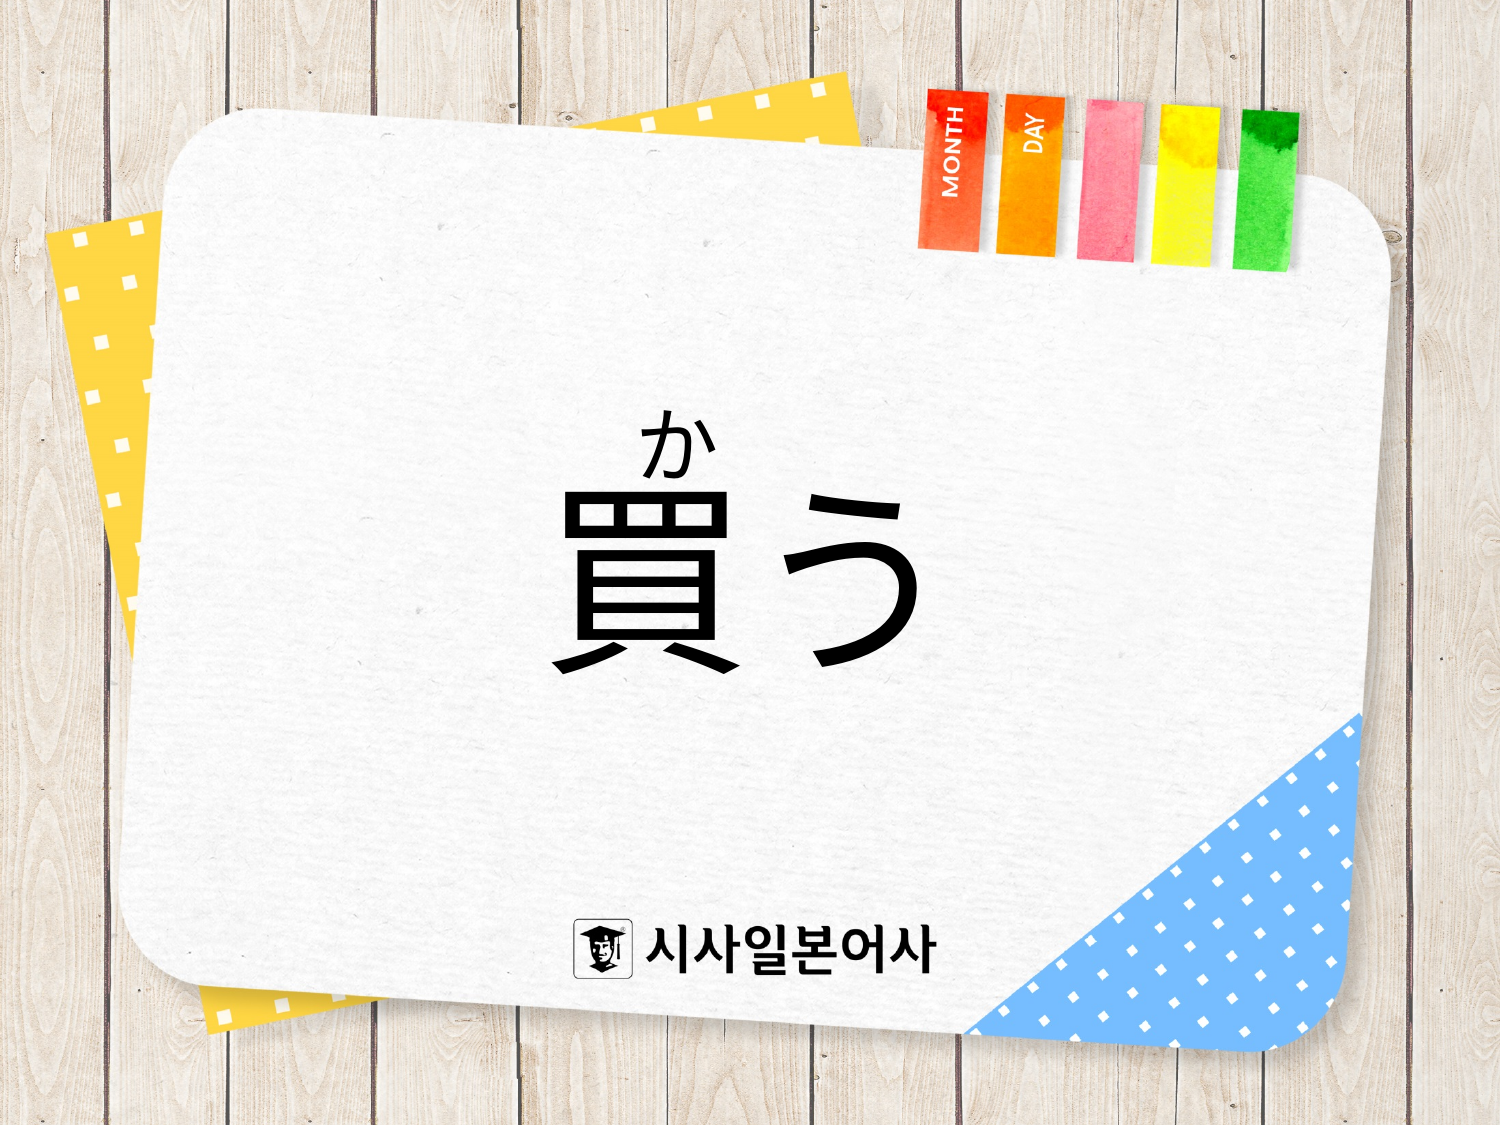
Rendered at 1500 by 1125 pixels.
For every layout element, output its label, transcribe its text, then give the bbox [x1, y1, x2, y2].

text_box か [620, 385, 734, 501]
picture [0, 0, 1500, 1125]
title 買う [75, 338, 1425, 811]
